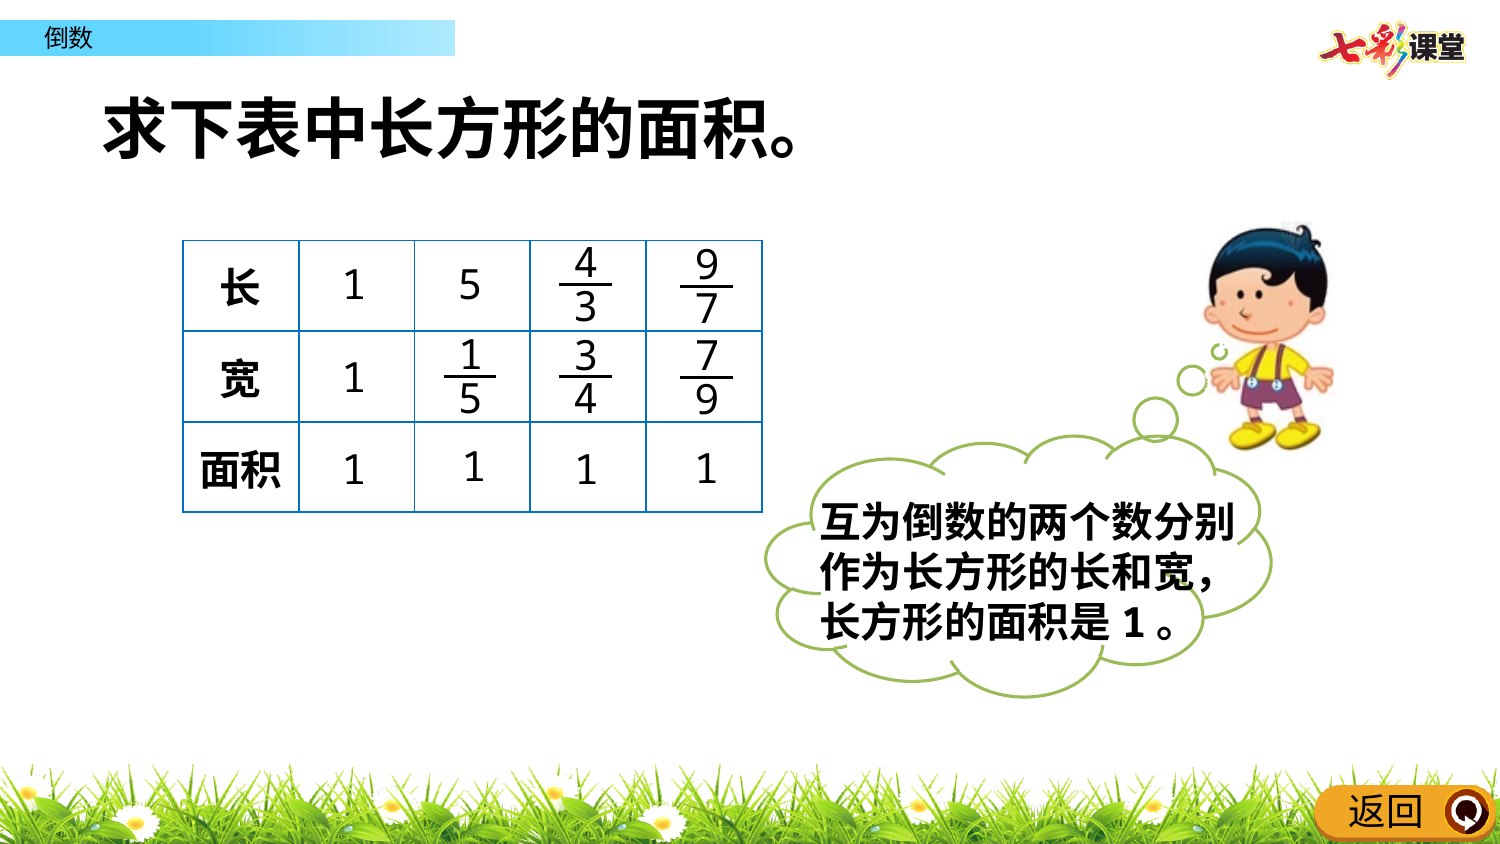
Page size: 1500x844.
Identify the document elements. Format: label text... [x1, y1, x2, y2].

table_cell [531, 423, 645, 511]
table_header [647, 241, 674, 330]
table_cell [647, 423, 760, 511]
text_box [765, 220, 1344, 697]
table_cell [647, 332, 674, 421]
text_box 5 [442, 250, 490, 316]
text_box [679, 321, 734, 432]
table_cell [738, 332, 760, 421]
table_cell [300, 332, 414, 421]
table_header [300, 241, 414, 330]
text_box 1 [326, 435, 374, 501]
table_header [531, 241, 553, 330]
table_header [738, 241, 760, 330]
table_cell [531, 332, 553, 421]
table_cell [300, 423, 414, 511]
text_box 1 [326, 250, 374, 316]
text_box 1 [678, 438, 727, 499]
text_box 1 [558, 437, 607, 500]
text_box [558, 320, 612, 431]
table_cell [415, 332, 438, 421]
table_cell [616, 332, 645, 421]
text_box 1 [326, 343, 374, 408]
table_header [616, 241, 645, 330]
picture [1316, 20, 1468, 80]
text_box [558, 228, 612, 320]
text_box 求下表中长方形的面积。 [87, 55, 845, 175]
table_cell [415, 423, 529, 511]
table_cell 宽 [184, 332, 298, 421]
table_cell [501, 332, 529, 421]
text_box 1 [446, 439, 494, 498]
table_header [415, 241, 529, 330]
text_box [443, 320, 497, 431]
picture [0, 764, 1500, 844]
table_cell 面积 [184, 423, 298, 511]
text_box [679, 230, 734, 320]
table_header 长 [184, 241, 298, 330]
